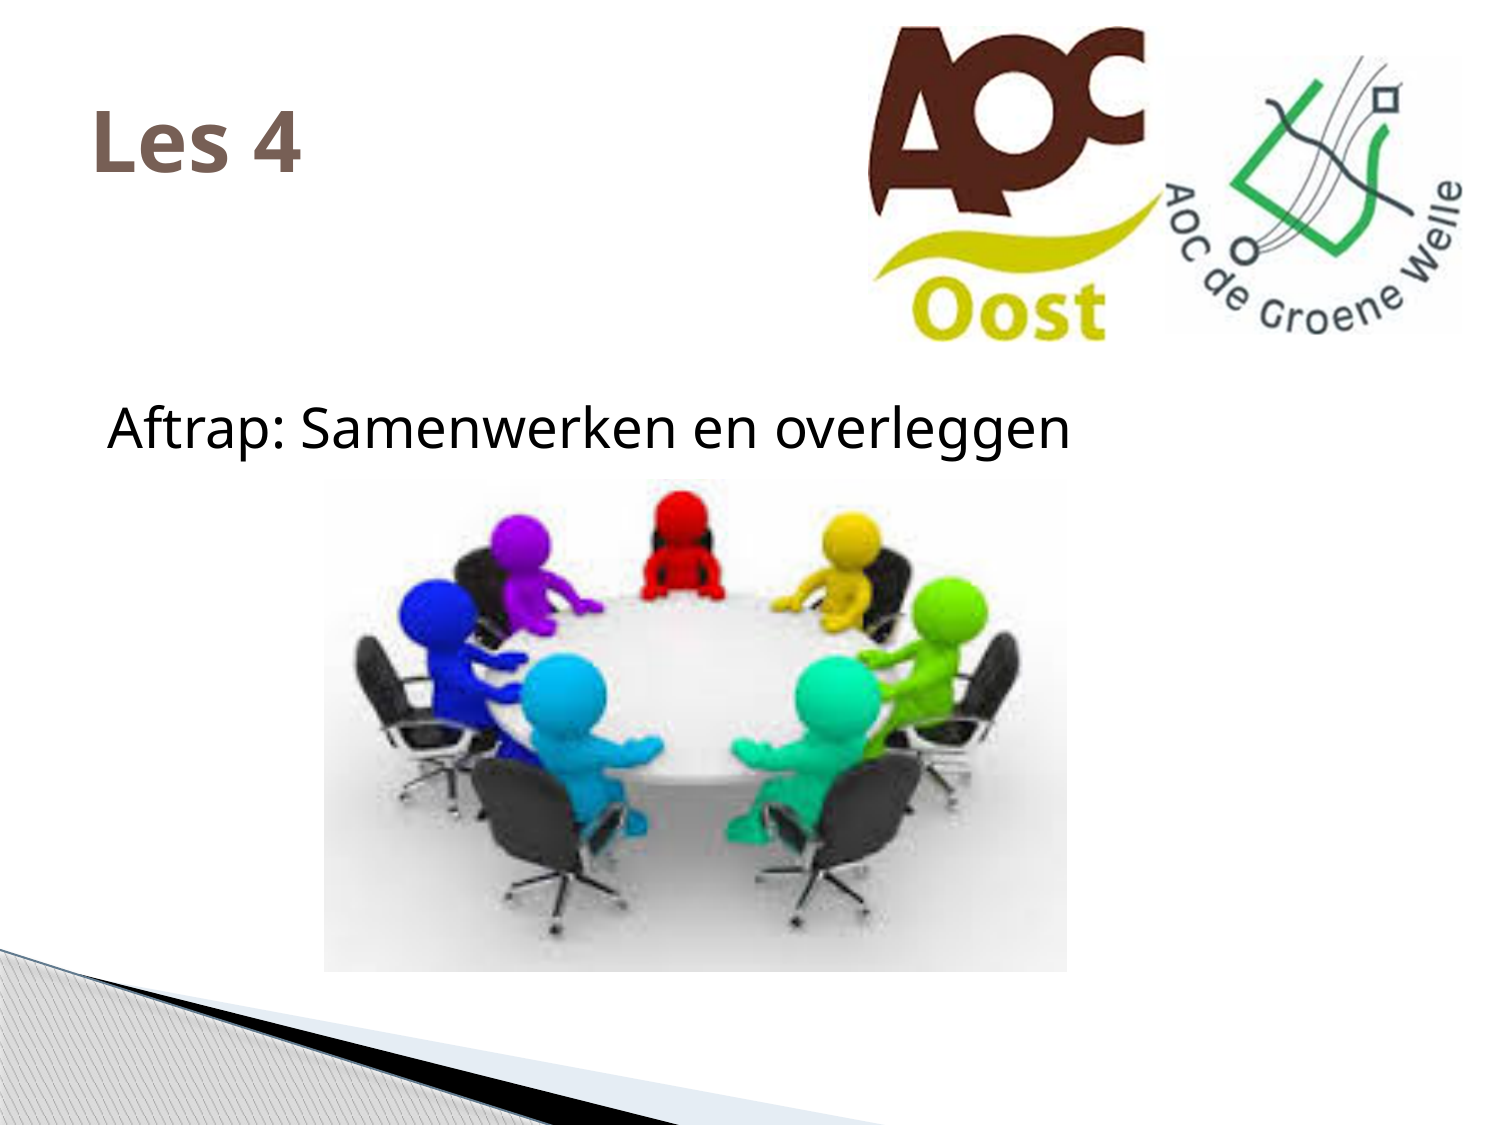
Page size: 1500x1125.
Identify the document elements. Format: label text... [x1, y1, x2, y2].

list Aftrap: Samenwerken en overleggen [75, 385, 1425, 986]
picture [867, 26, 1473, 365]
picture [324, 479, 1067, 973]
title Les 4 [75, 45, 862, 233]
